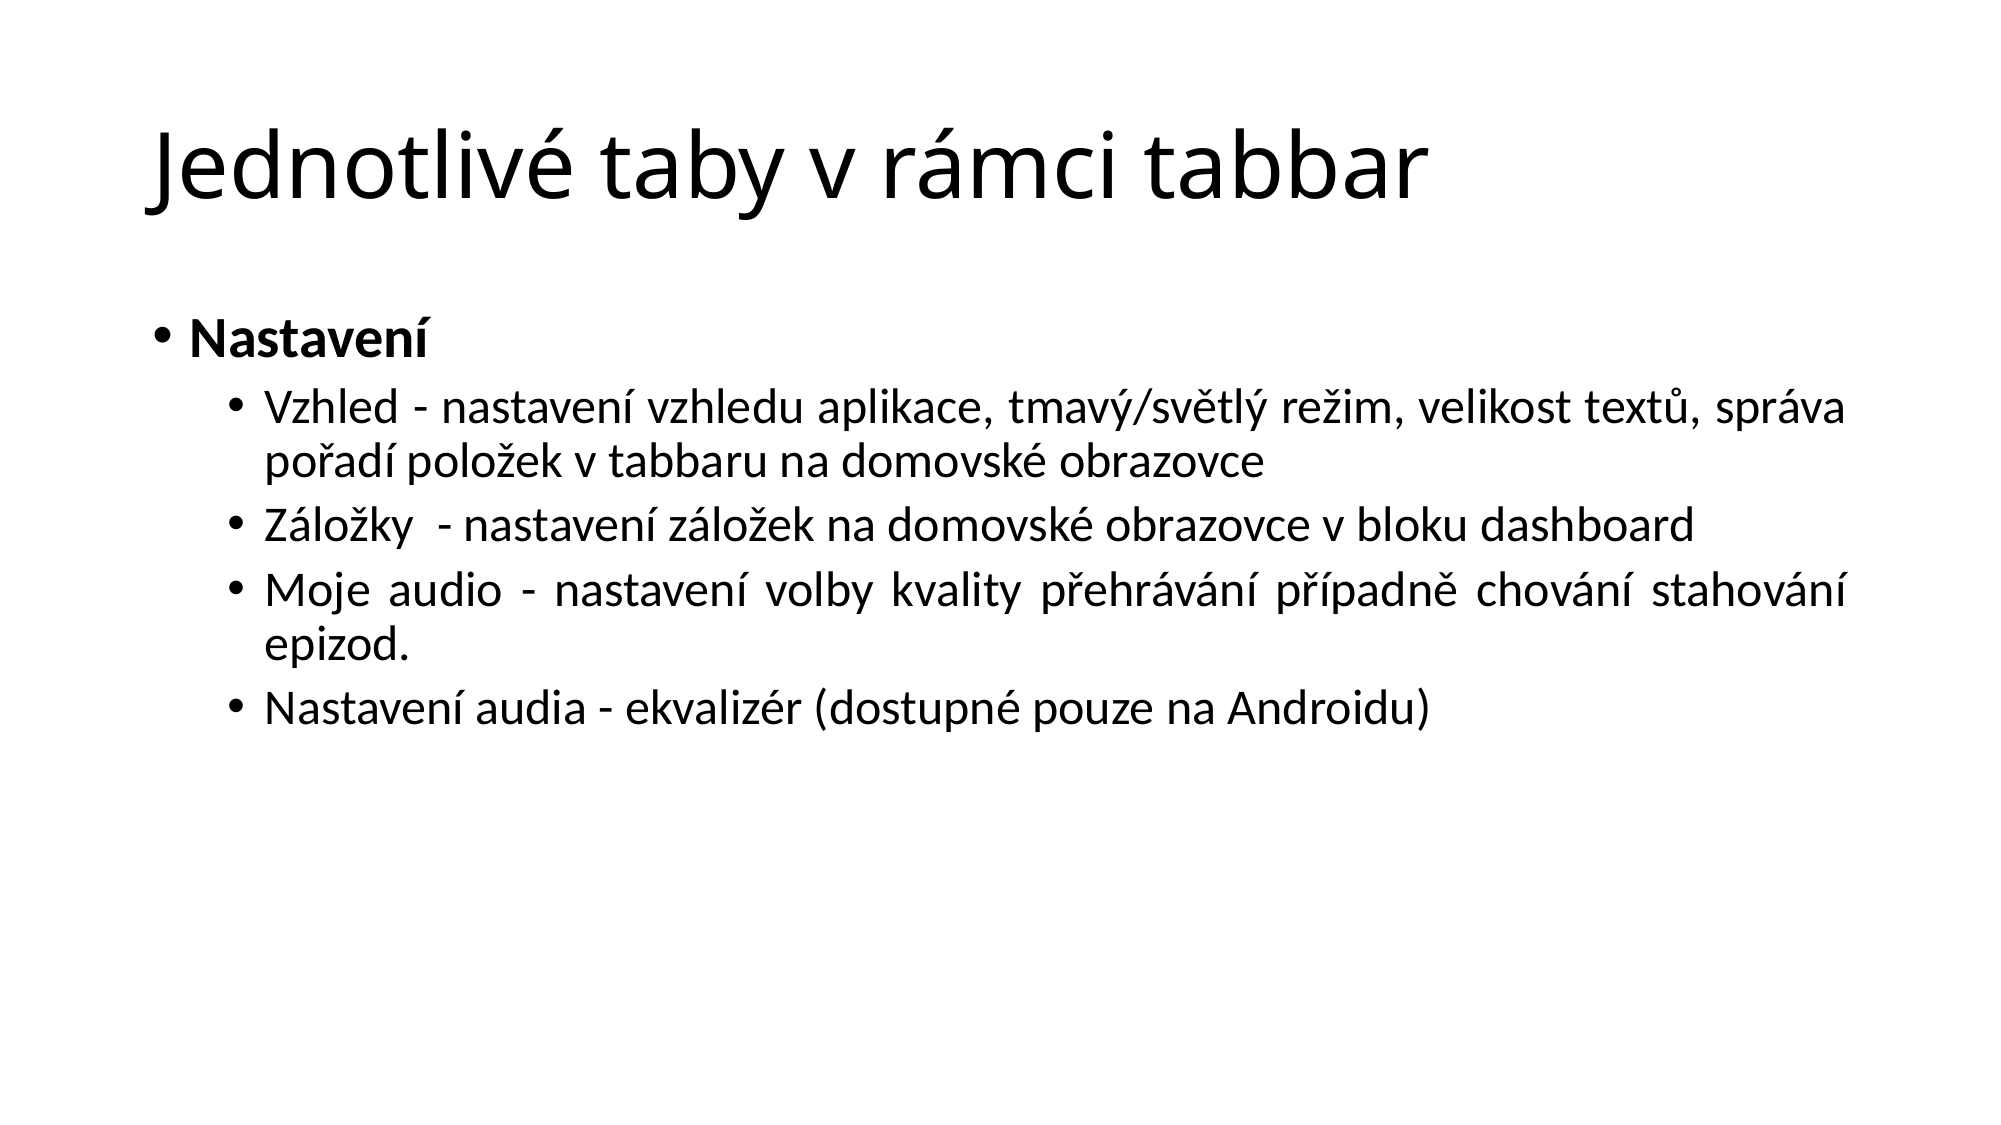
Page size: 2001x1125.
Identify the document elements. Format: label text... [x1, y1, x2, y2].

title Jednotlivé taby v rámci tabbar [137, 59, 1863, 278]
list Nastavení Vzhled - nastavení vzhledu aplikace, tmavý/světlý režim, velikost textů, správa pořadí položek v tabbaru na domovské obrazovce Záložky - nastavení záložek na domovské obrazovce v bloku dashboard Moje audio - nastavení volby kvality přehrávání případně chování stahování epizod. Nastavení audia - ekvalizér (dostupné pouze na Androidu) [137, 299, 1863, 1014]
